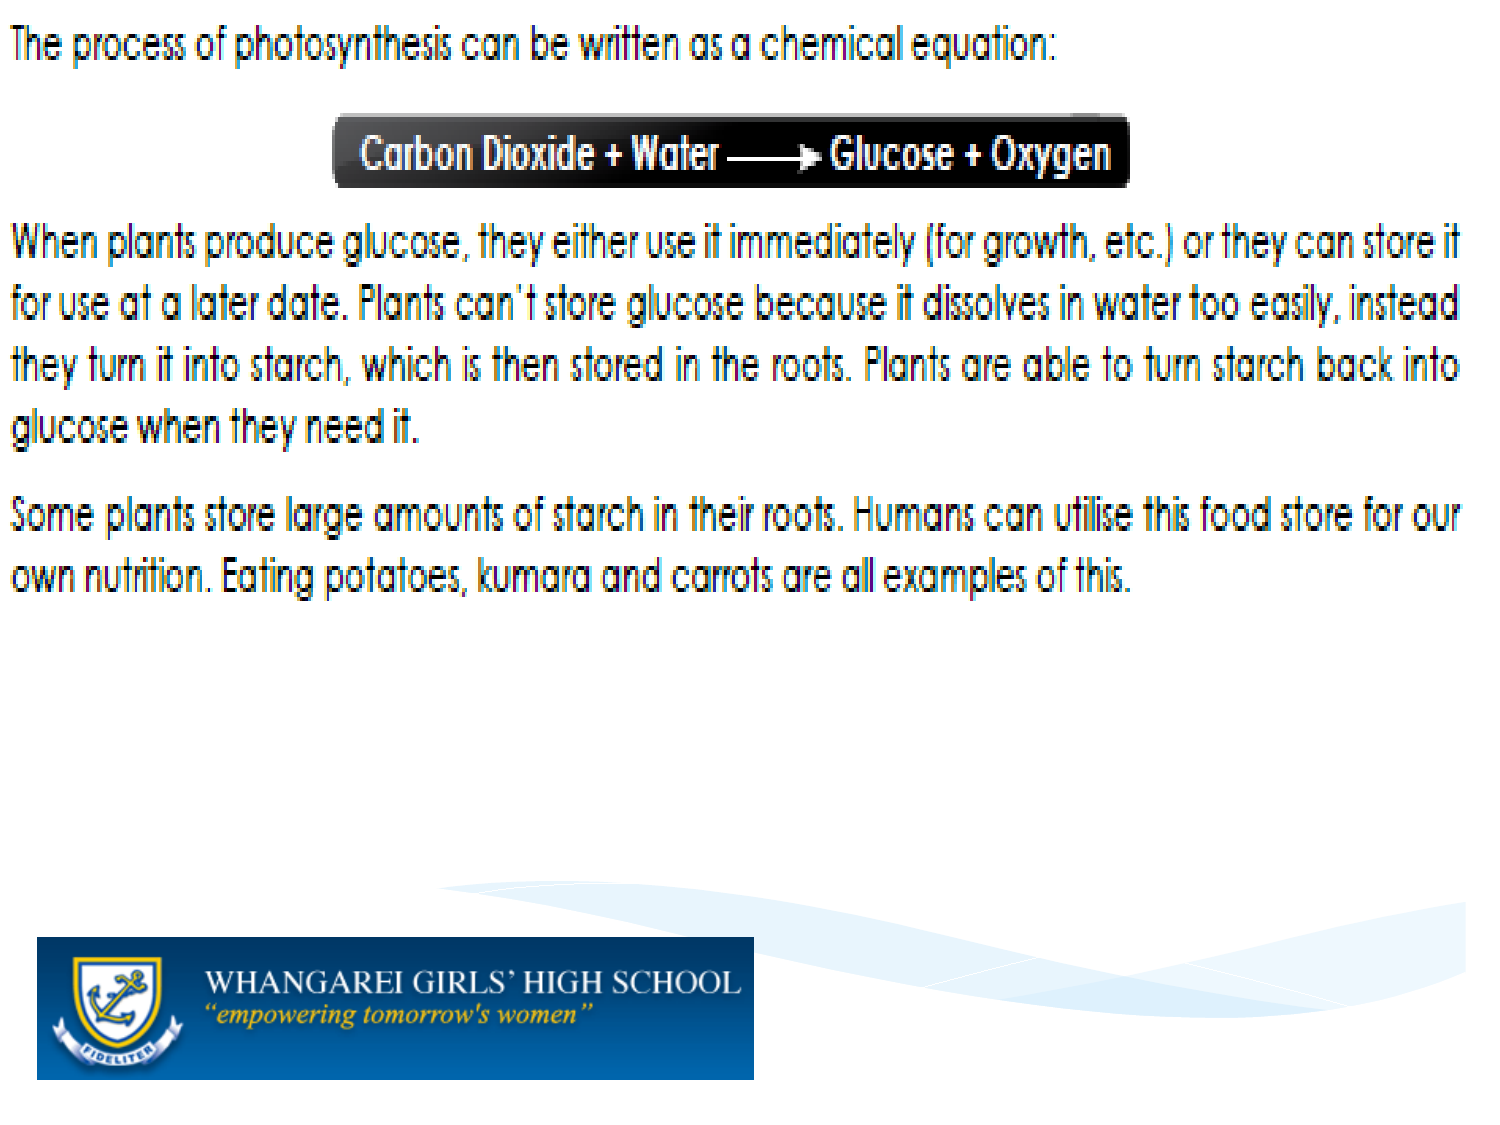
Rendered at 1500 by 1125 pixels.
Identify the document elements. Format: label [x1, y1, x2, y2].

picture [0, 0, 1482, 651]
picture [37, 937, 754, 1080]
